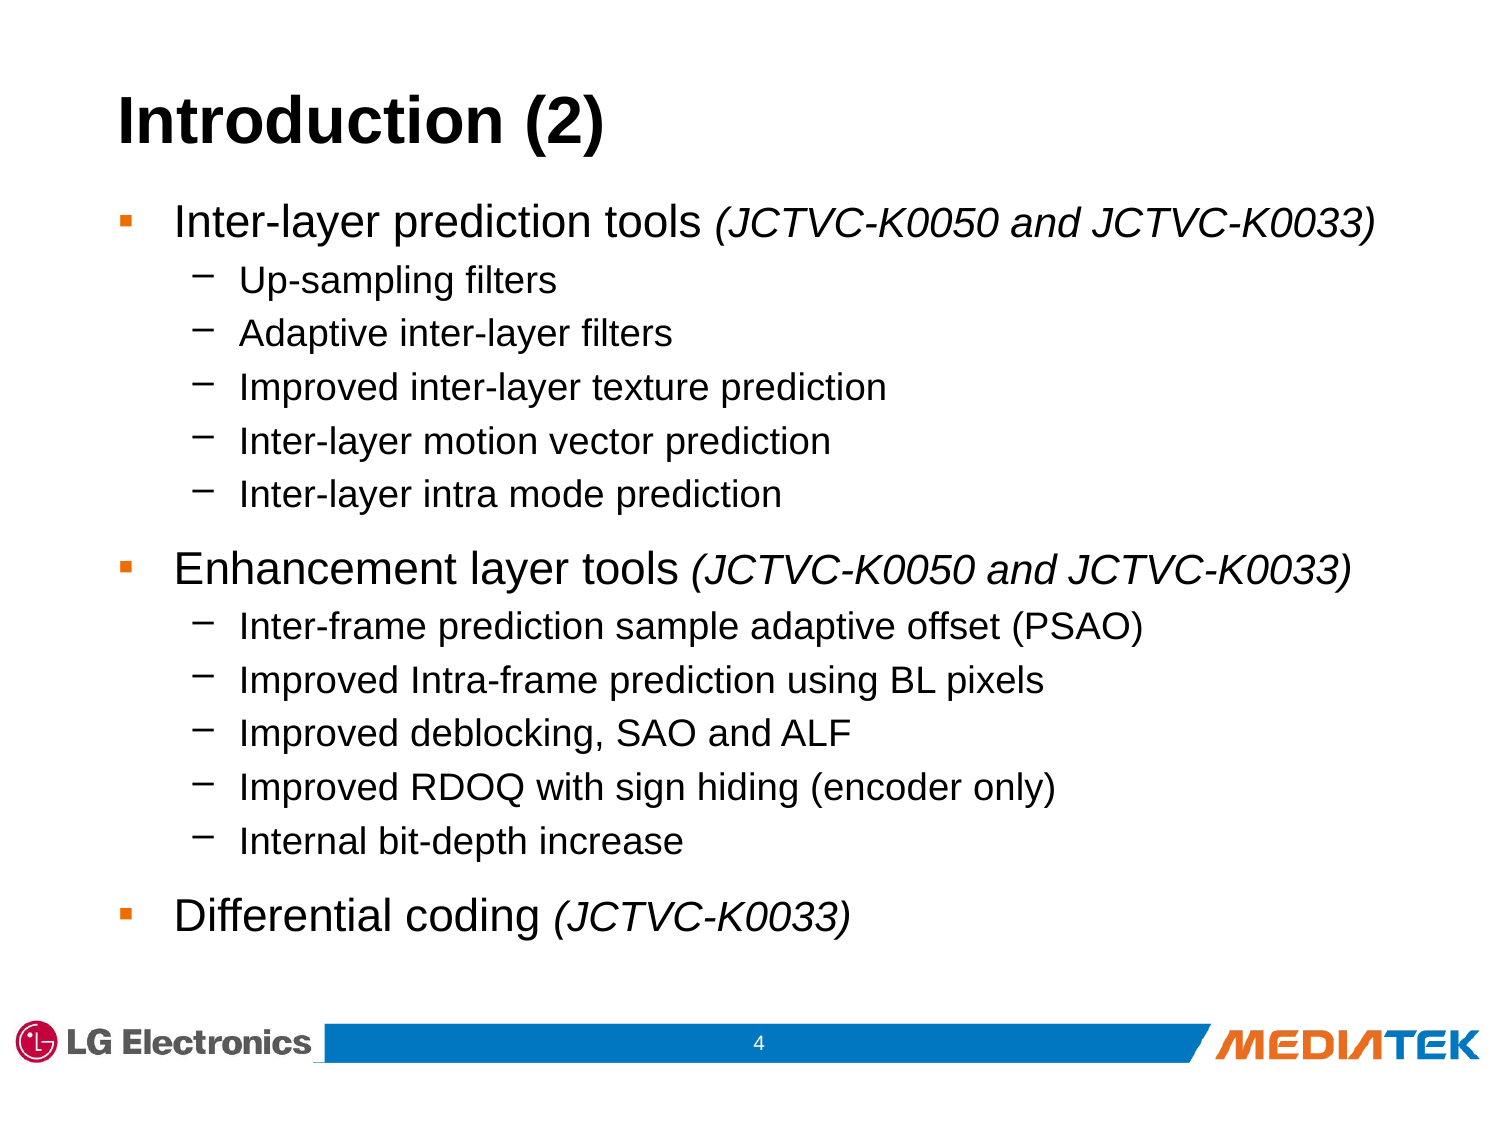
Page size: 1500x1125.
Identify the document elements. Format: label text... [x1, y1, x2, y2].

picture [798, 1023, 1480, 1063]
list Inter-layer prediction tools (JCTVC-K0050 and JCTVC-K0033) Up-sampling filters Adaptive inter-layer filters Improved inter-layer texture prediction Inter-layer motion vector prediction Inter-layer intra mode prediction Enhancement layer tools (JCTVC-K0050 and JCTVC-K0033) Inter-frame prediction sample adaptive offset (PSAO) Improved Intra-frame prediction using BL pixels Improved deblocking, SAO and ALF Improved RDOQ with sign hiding (encoder only) Internal bit-depth increase Differential coding (JCTVC-K0033) [102, 184, 1425, 998]
picture [325, 1023, 720, 1063]
slide_number 3 [720, 1022, 798, 1090]
title Introduction (2) [101, 62, 1425, 172]
picture [13, 1008, 313, 1075]
